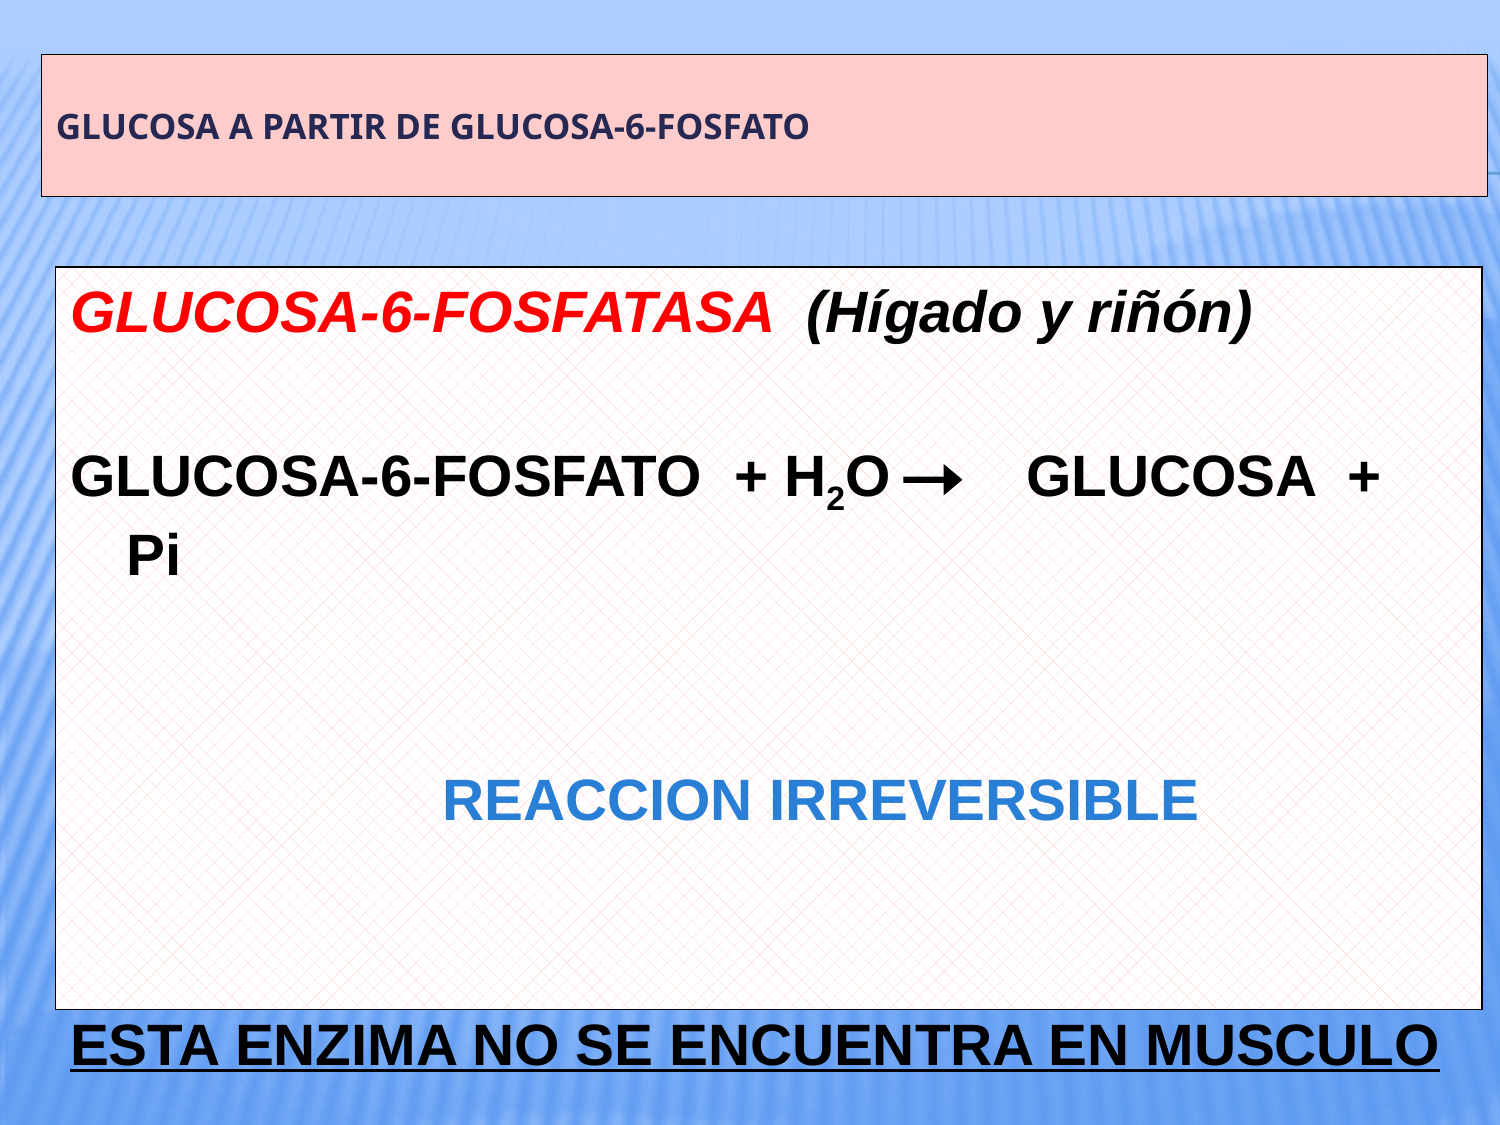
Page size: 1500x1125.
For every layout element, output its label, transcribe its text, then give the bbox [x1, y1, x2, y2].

text_box [903, 469, 963, 491]
title GLUCOSA A PARTIR DE GLUCOSA-6-FOSFATO [41, 54, 1488, 197]
text_box GLUCOSA-6-FOSFATASA (Hígado y riñón) GLUCOSA-6-FOSFATO + H2O GLUCOSA + Pi REACCION IRREVERSIBLE ESTA ENZIMA NO SE ENCUENTRA EN MUSCULO [55, 267, 1483, 1010]
